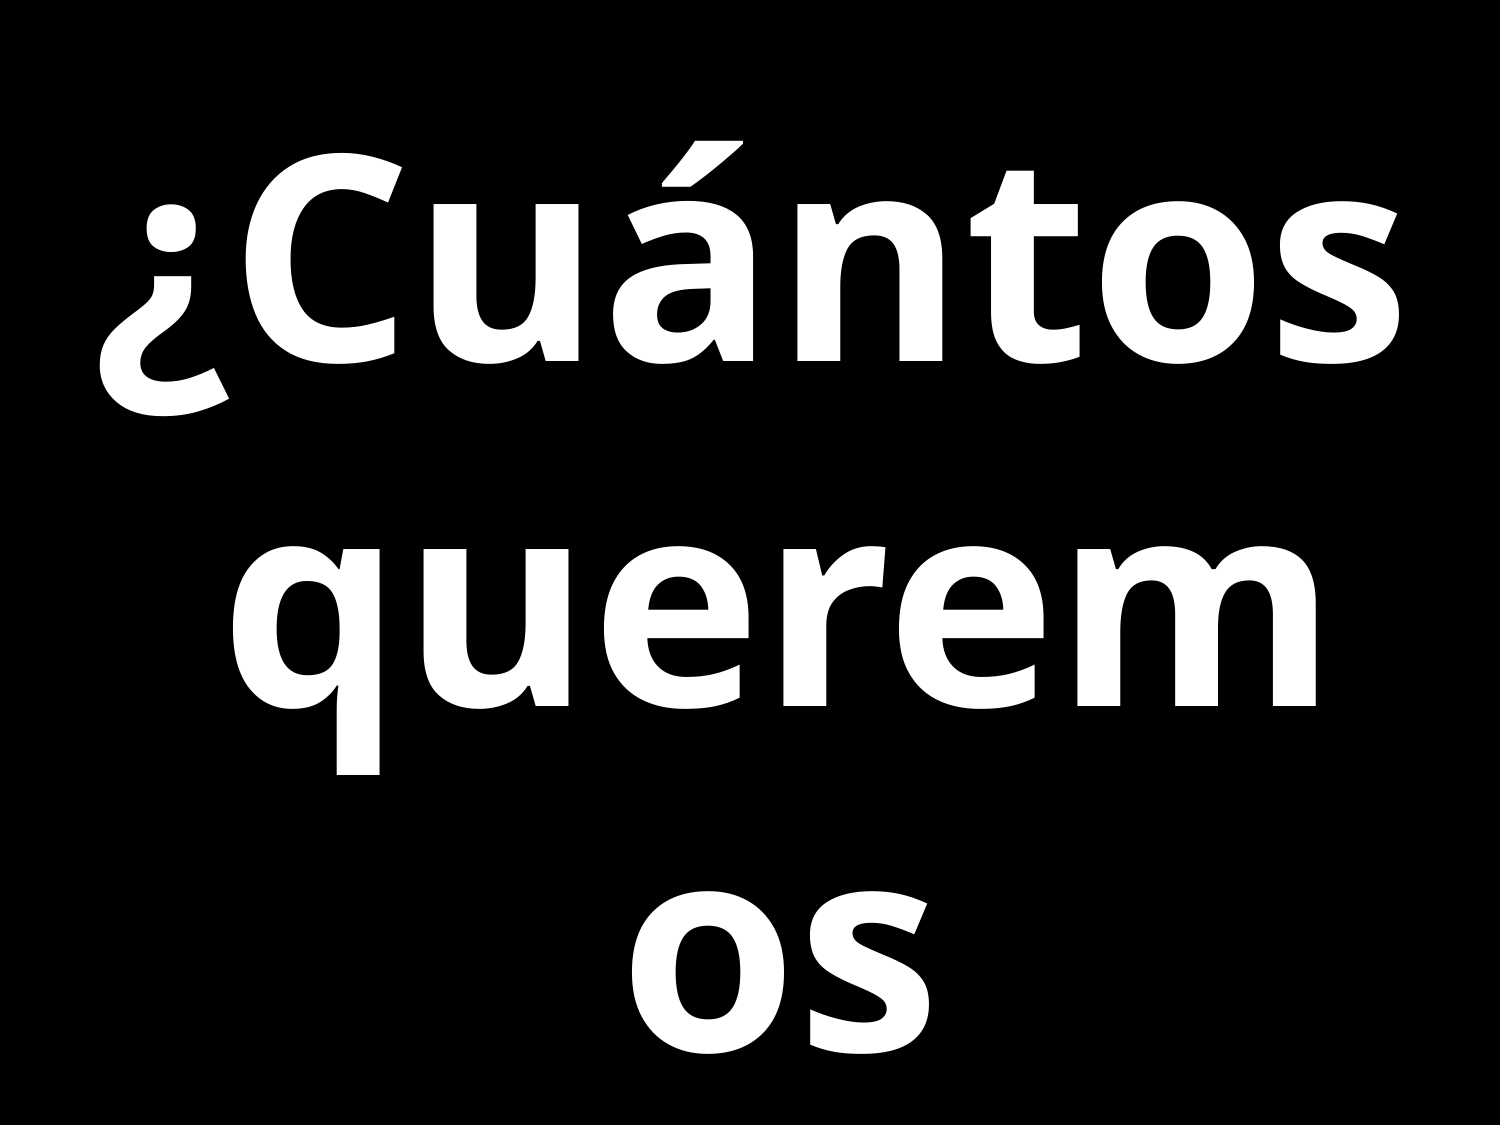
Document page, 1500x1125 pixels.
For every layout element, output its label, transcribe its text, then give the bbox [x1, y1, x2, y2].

list ¿Cuántos queremos rescatar? [76, 66, 1427, 809]
